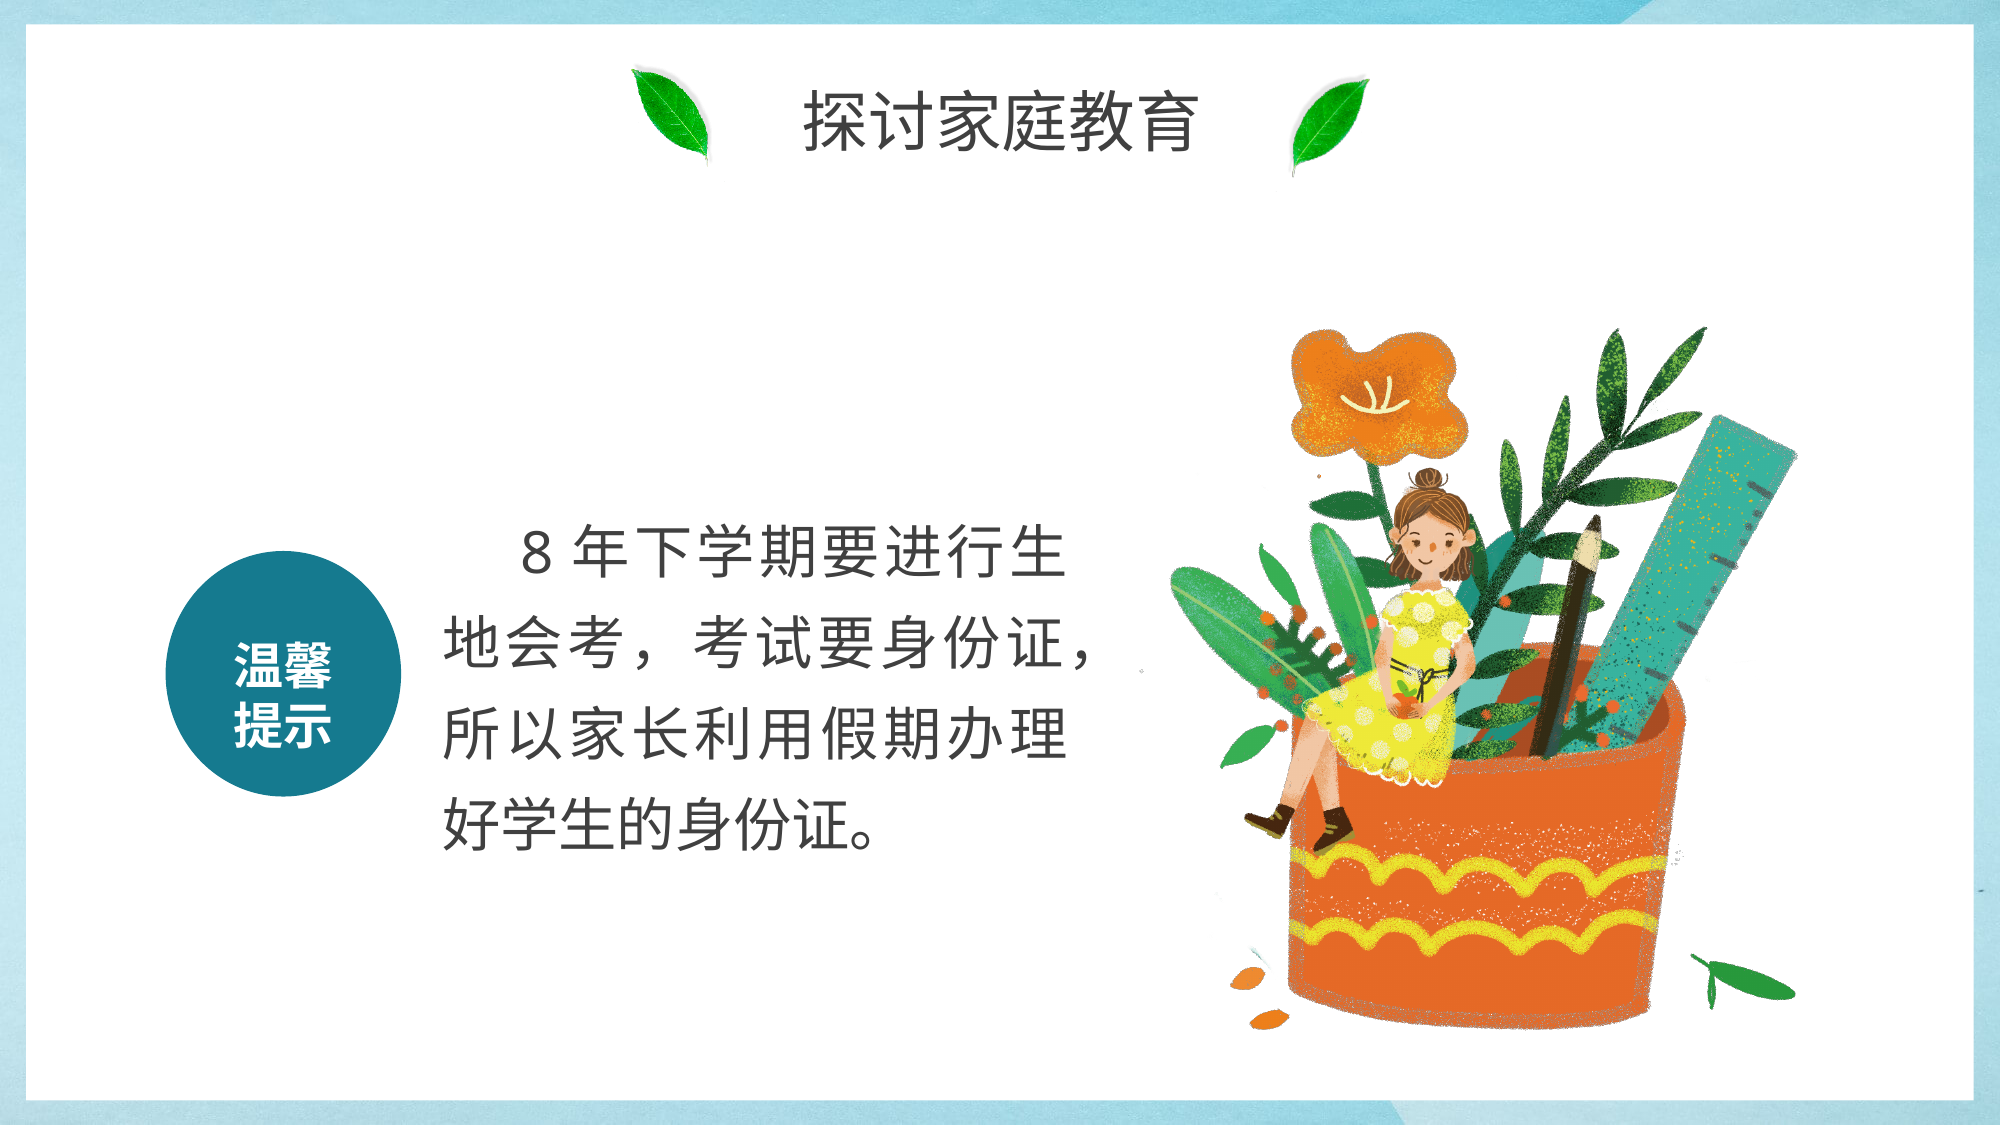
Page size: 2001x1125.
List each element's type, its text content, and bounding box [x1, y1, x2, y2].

text_box 8年下学期要进行生地会考，考试要身份证，所以家长利用假期办理好学生的身份证。 [427, 486, 1082, 866]
text_box 温馨提示 [165, 550, 402, 797]
picture [0, 0, 2000, 1125]
